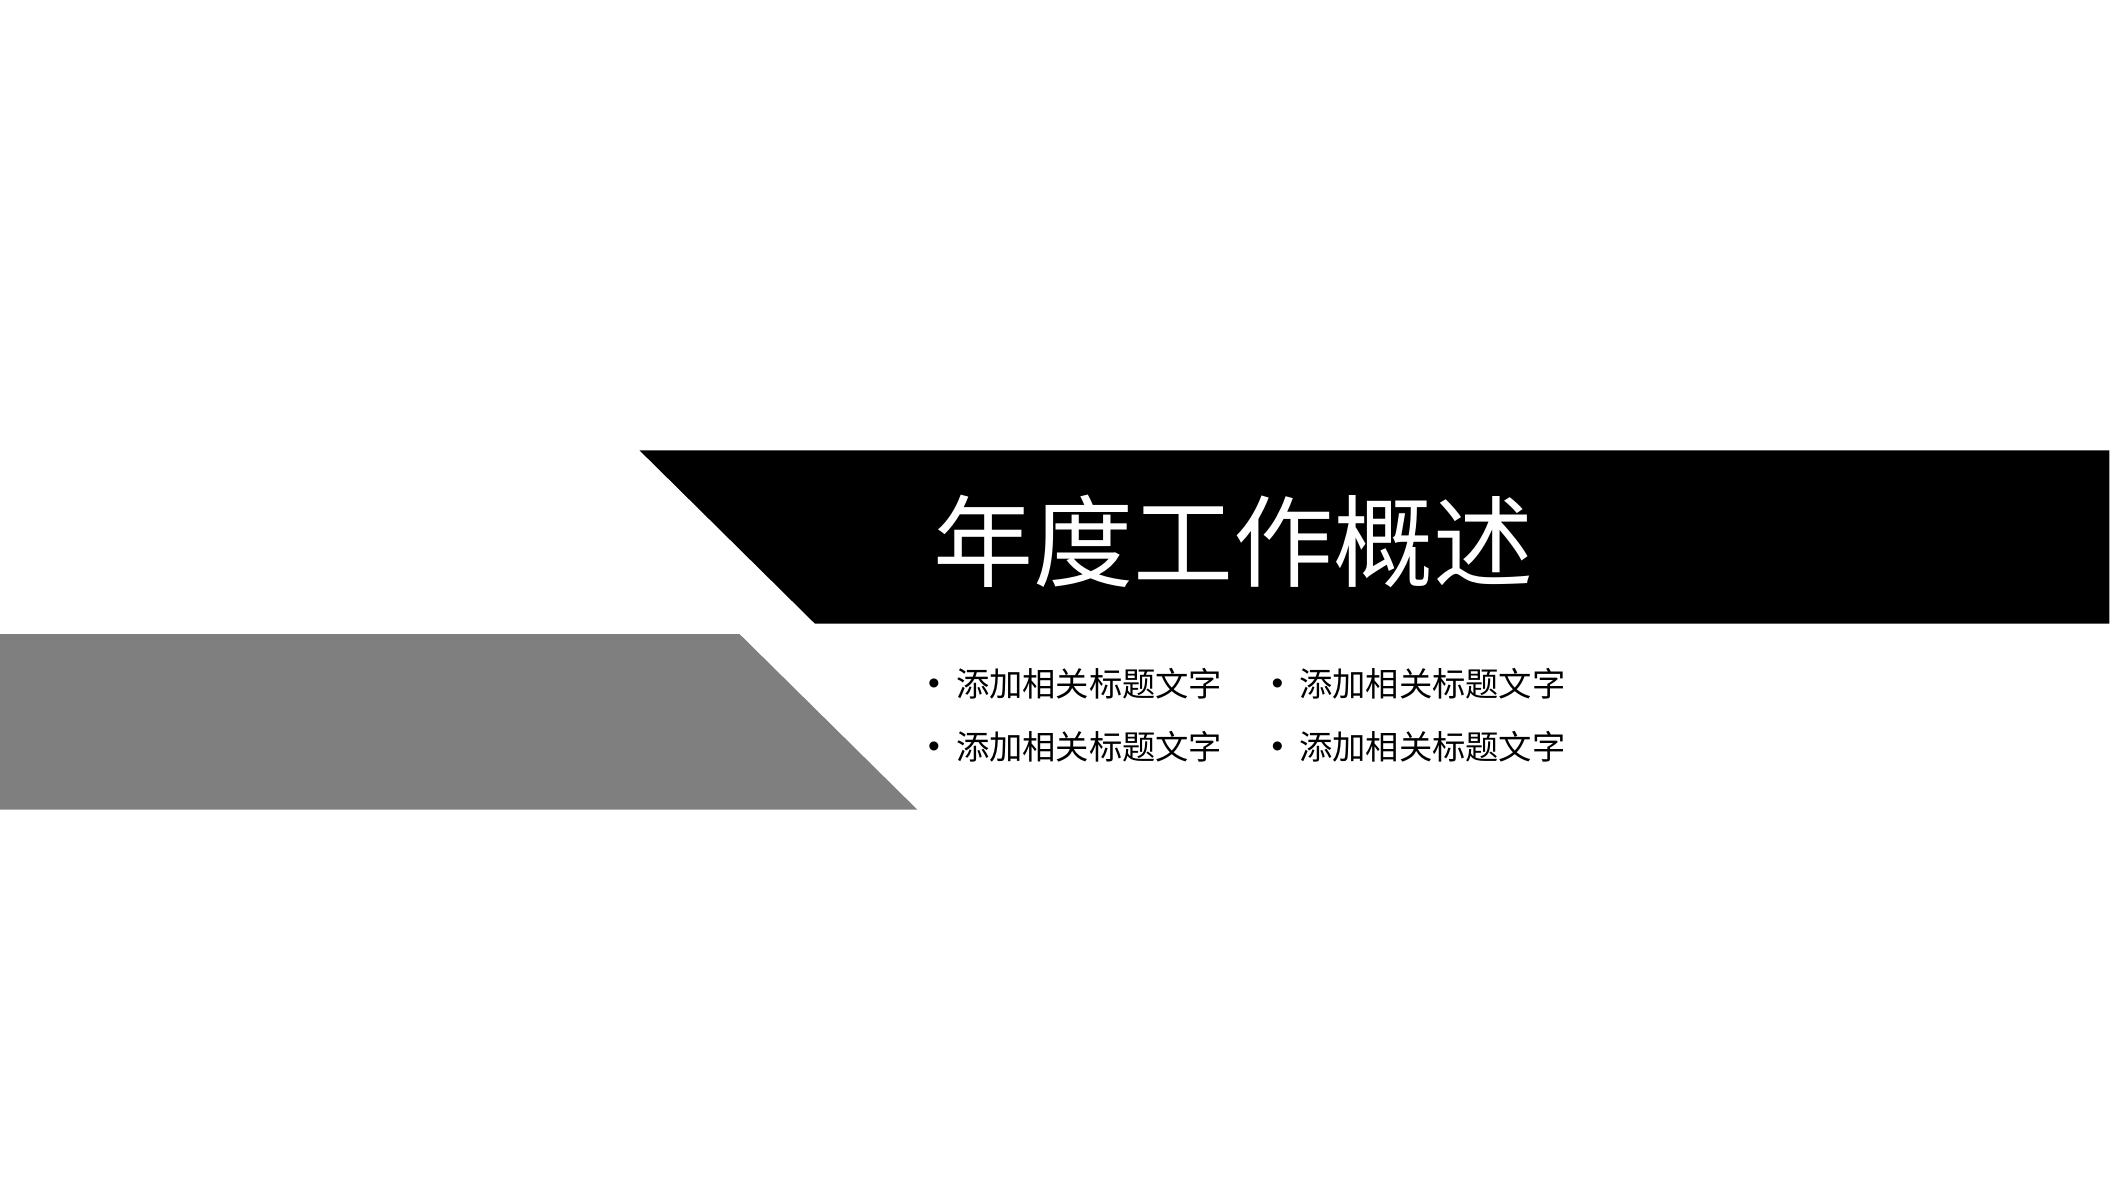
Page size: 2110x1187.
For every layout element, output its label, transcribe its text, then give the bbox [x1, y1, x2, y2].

text_box 添加相关标题文字 [1271, 726, 1566, 767]
text_box 添加相关标题文字 [1271, 662, 1566, 703]
text_box 添加相关标题文字 [928, 726, 1223, 767]
text_box [0, 633, 920, 811]
text_box 添加相关标题文字 [928, 662, 1223, 703]
text_box [639, 450, 2110, 624]
